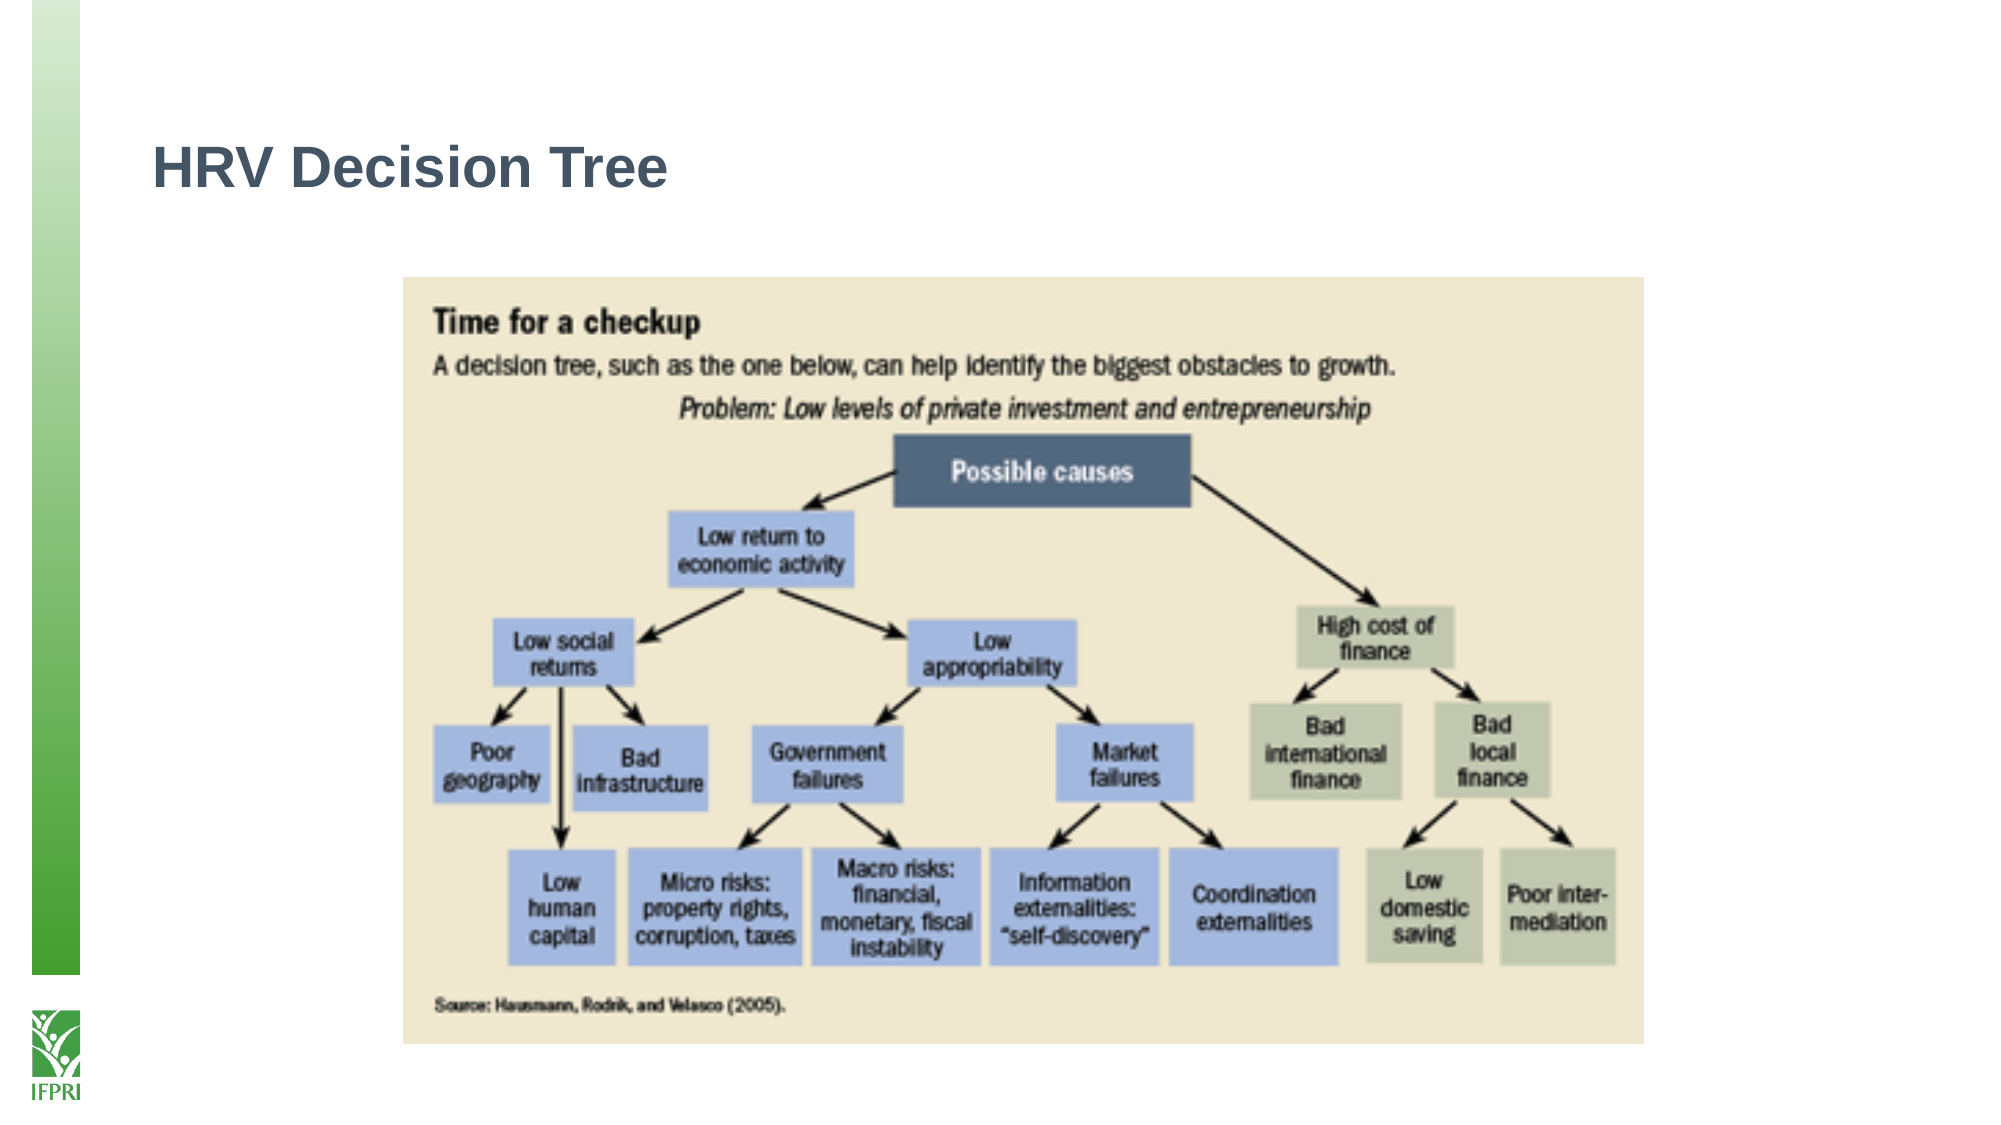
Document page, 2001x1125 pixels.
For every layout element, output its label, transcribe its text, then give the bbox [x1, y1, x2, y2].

picture [403, 277, 1644, 1044]
picture [26, 1006, 85, 1104]
title HRV Decision Tree [137, 59, 1863, 278]
